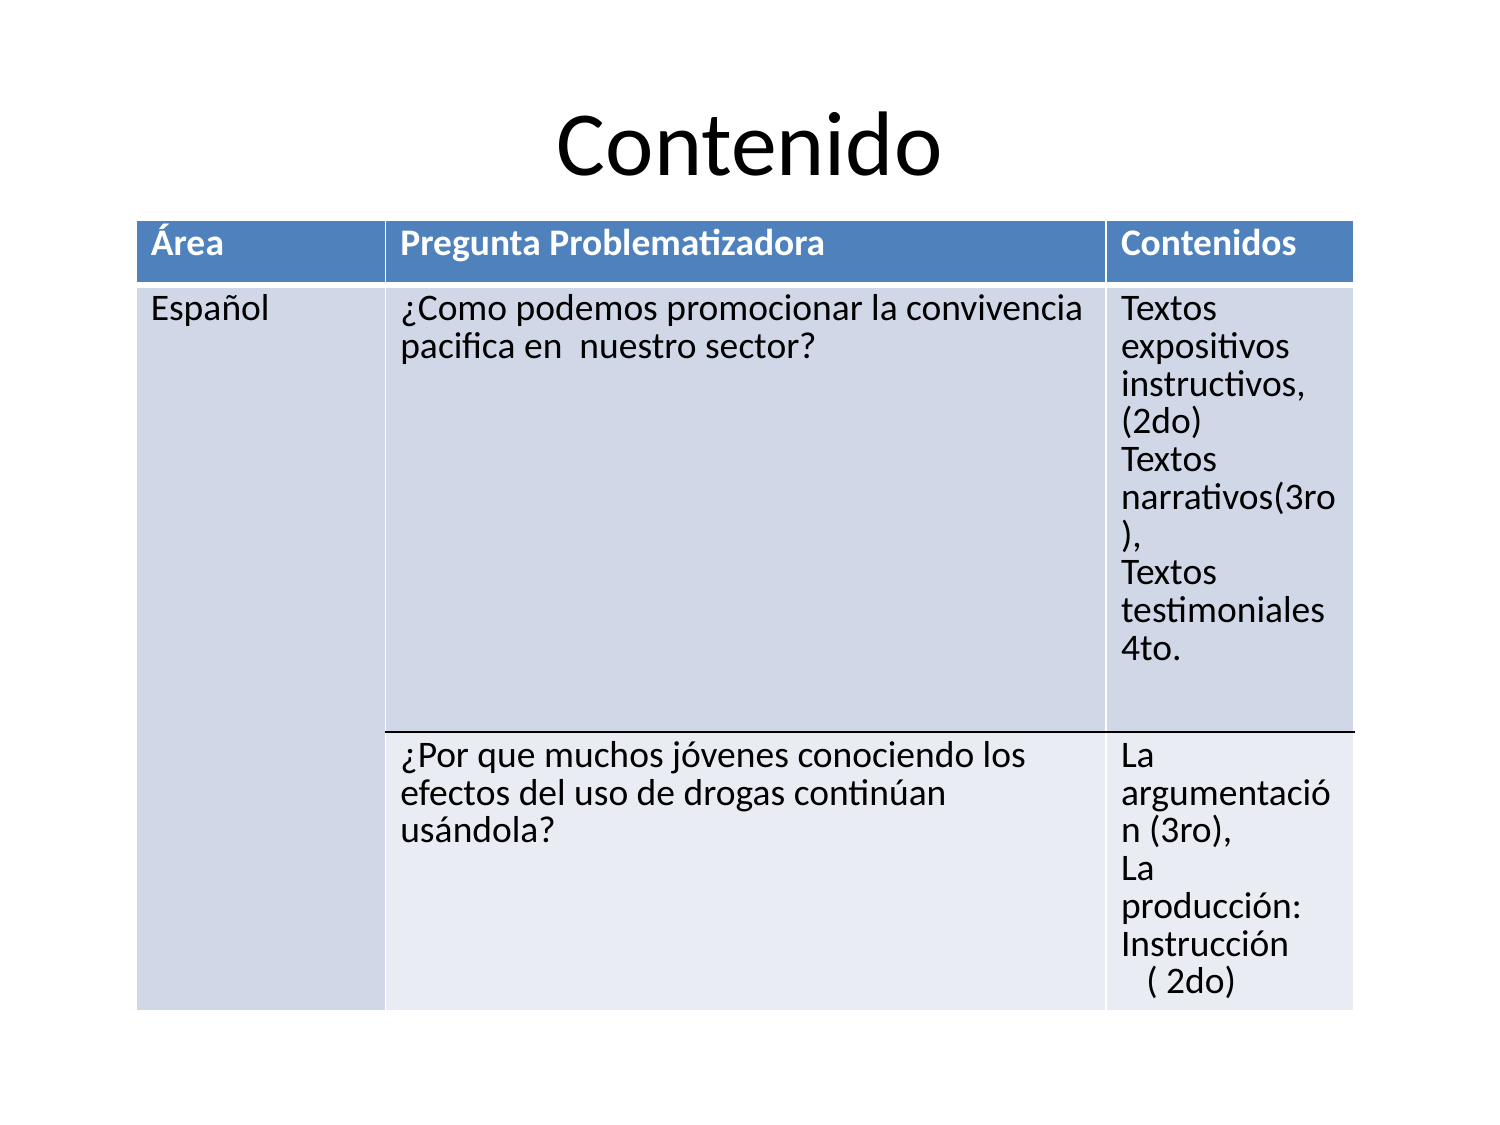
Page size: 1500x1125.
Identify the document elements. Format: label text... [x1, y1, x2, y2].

table_header Pregunta Problematizadora [386, 221, 1105, 282]
title Contenido [75, 45, 1425, 233]
table_header Área [137, 221, 385, 282]
table_header Contenidos [1107, 221, 1353, 282]
table_cell ¿Como podemos promocionar la convivencia pacifica en nuestro sector? [386, 288, 1105, 731]
table_cell ¿Por que muchos jóvenes conociendo los efectos del uso de drogas continúan usándola? [386, 733, 1105, 1010]
table_cell La argumentación (3ro), La producción: Instrucción ( 2do) [1107, 733, 1353, 1010]
table_cell Textos expositivos instructivos, (2do) Textos narrativos(3ro), Textos testimoniales 4to. [1107, 288, 1353, 731]
table_cell Español [137, 288, 385, 1010]
